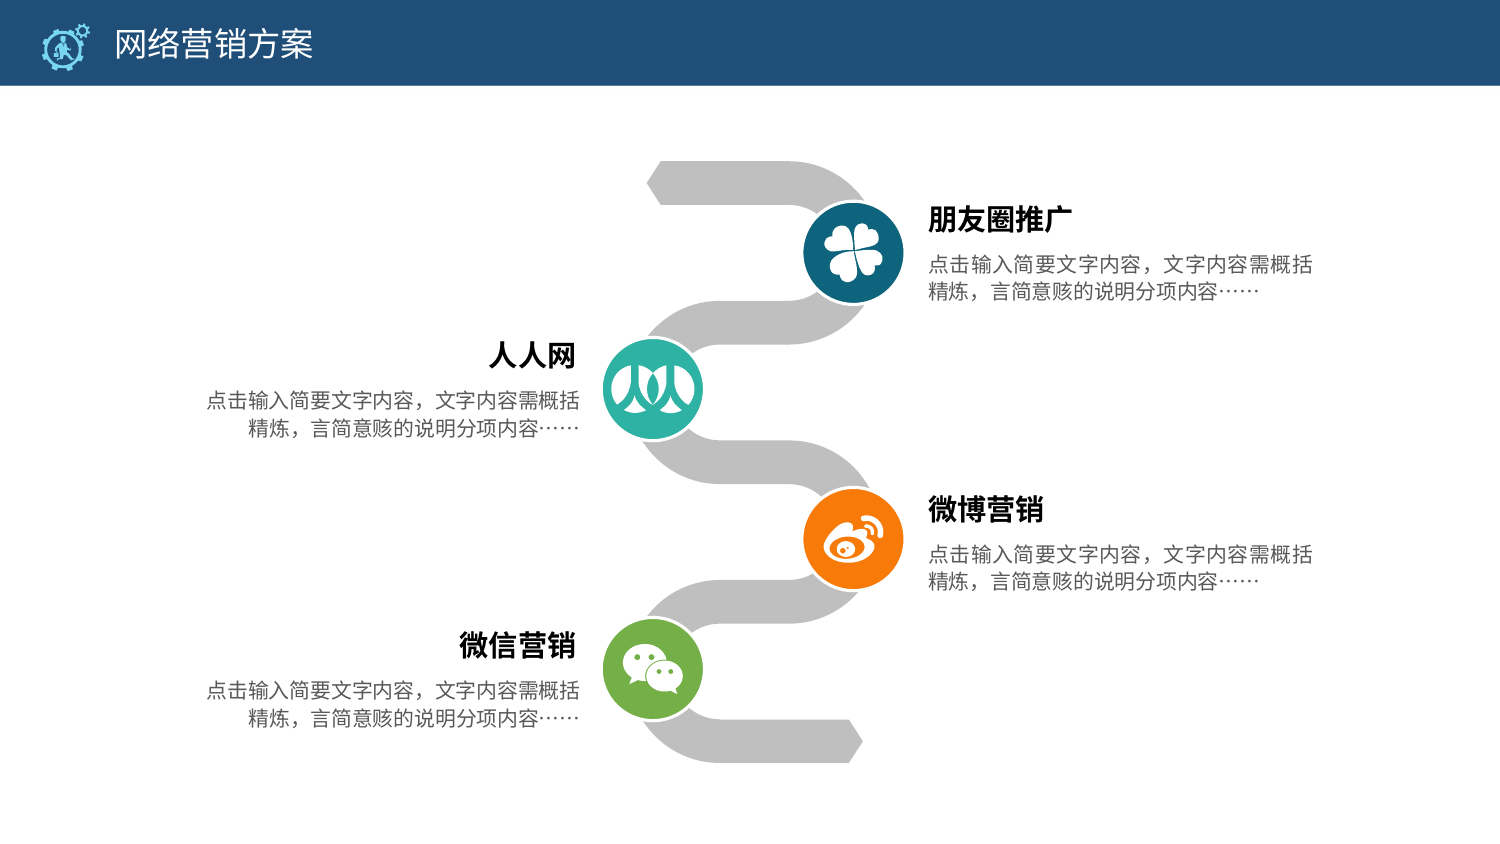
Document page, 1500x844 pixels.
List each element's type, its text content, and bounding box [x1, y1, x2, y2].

text_box 微博营销 [928, 491, 1310, 527]
text_box [674, 365, 695, 405]
text_box [41, 23, 91, 72]
text_box [860, 515, 884, 539]
text_box 点击输入简要文字内容，文字内容需概括精炼，言简意赅的说明分项内容…… [928, 539, 1313, 594]
text_box [801, 487, 906, 591]
text_box 人人网 [195, 337, 577, 373]
picture [0, 0, 1500, 844]
text_box 朋友圈推广 [928, 201, 1310, 237]
text_box [646, 573, 860, 634]
text_box [823, 522, 875, 563]
text_box 点击输入简要文字内容，文字内容需概括精炼，言简意赅的说明分项内容…… [928, 249, 1313, 305]
text_box [623, 395, 647, 413]
text_box 点击输入简要文字内容，文字内容需概括精炼，言简意赅的说明分项内容…… [195, 676, 581, 731]
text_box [622, 643, 683, 695]
text_box [647, 291, 865, 354]
text_box [646, 161, 866, 215]
text_box [638, 365, 667, 405]
text_box 点击输入简要文字内容，文字内容需概括精炼，言简意赅的说明分项内容…… [195, 385, 581, 441]
text_box 微信营销 [195, 627, 577, 663]
text_box [801, 201, 906, 305]
text_box [824, 223, 883, 283]
text_box [611, 365, 631, 405]
text_box [601, 617, 705, 721]
text_box [642, 707, 863, 764]
text_box [659, 395, 682, 414]
text_box [641, 428, 871, 498]
title 网络营销方案 [99, 20, 550, 66]
text_box [601, 337, 705, 441]
